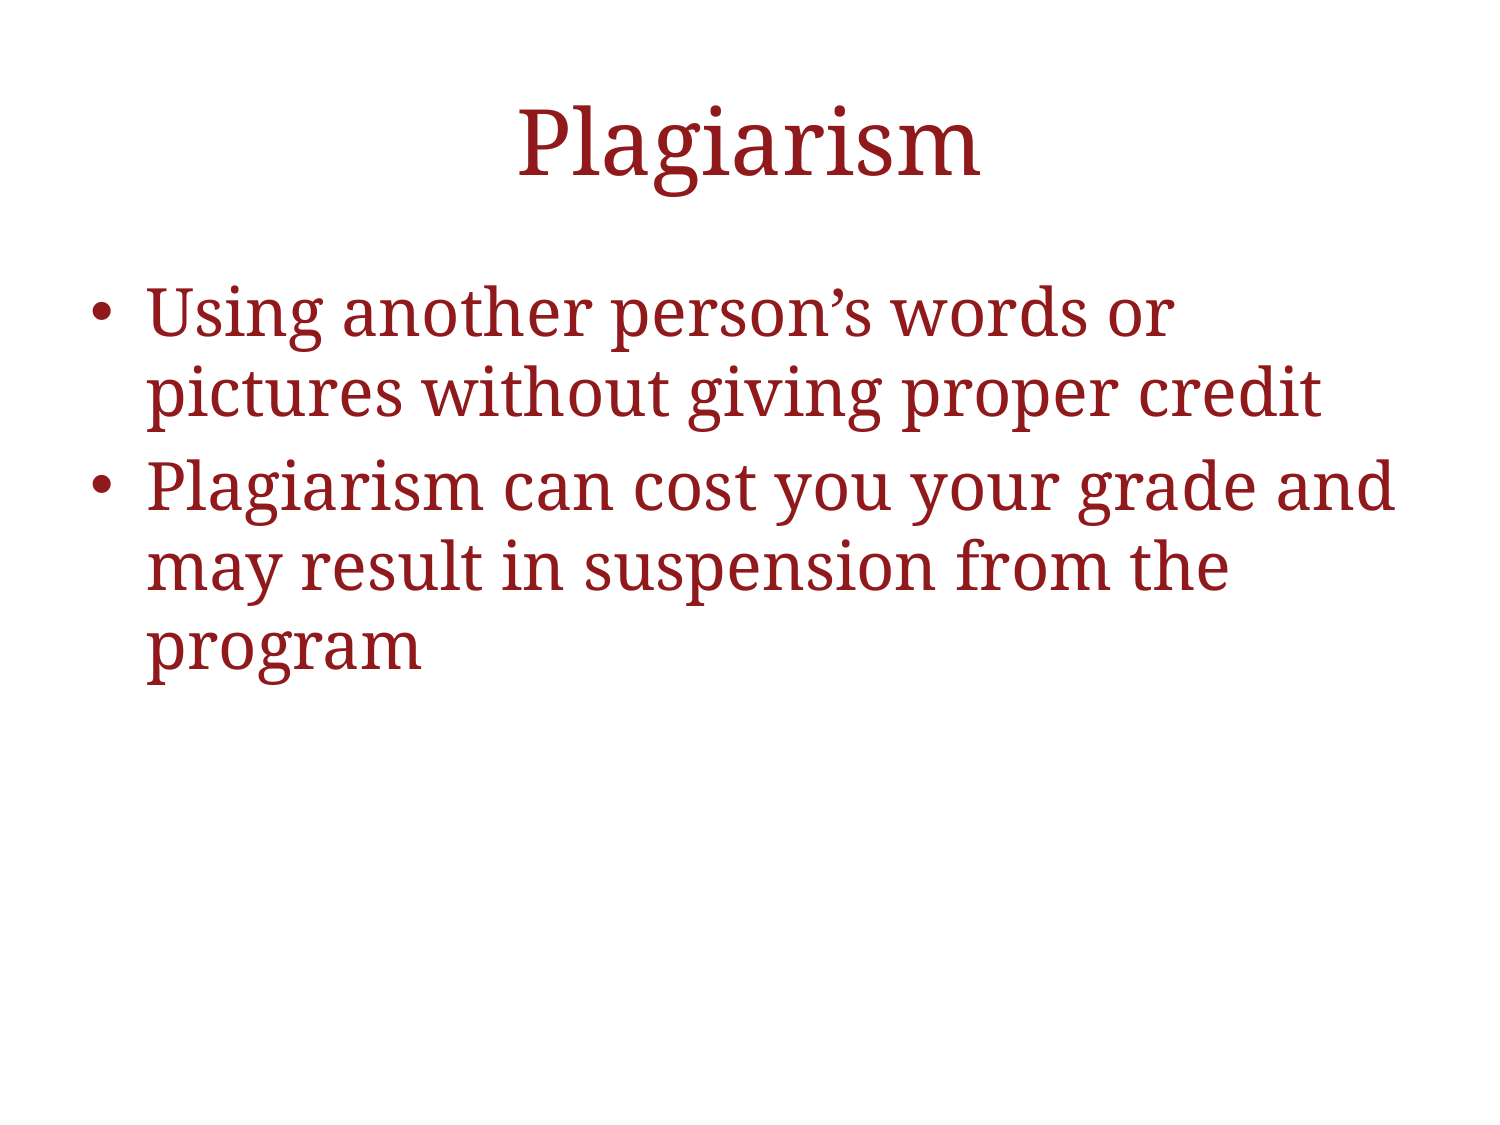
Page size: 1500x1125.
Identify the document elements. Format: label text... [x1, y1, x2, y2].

list Using another person’s words or pictures without giving proper credit Plagiarism can cost you your grade and may result in suspension from the program [75, 262, 1425, 1005]
title Plagiarism [75, 45, 1425, 233]
